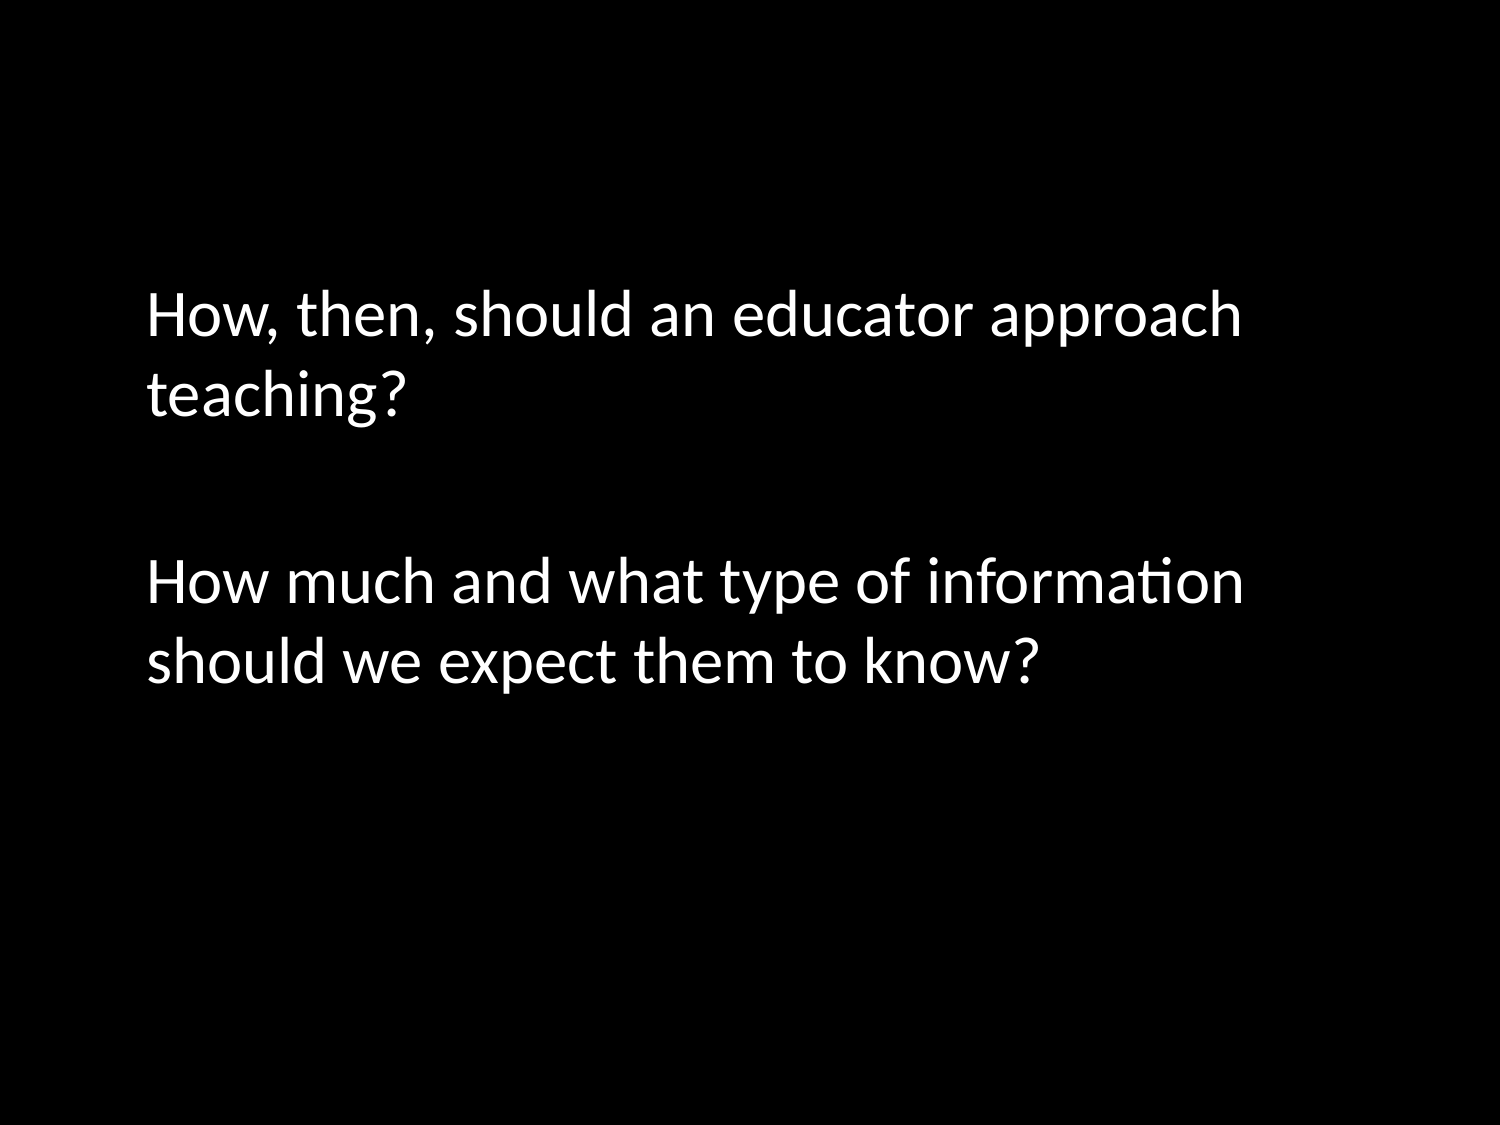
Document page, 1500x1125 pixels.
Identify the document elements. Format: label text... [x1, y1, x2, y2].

list How, then, should an educator approach teaching? How much and what type of information should we expect them to know? [75, 262, 1425, 1005]
